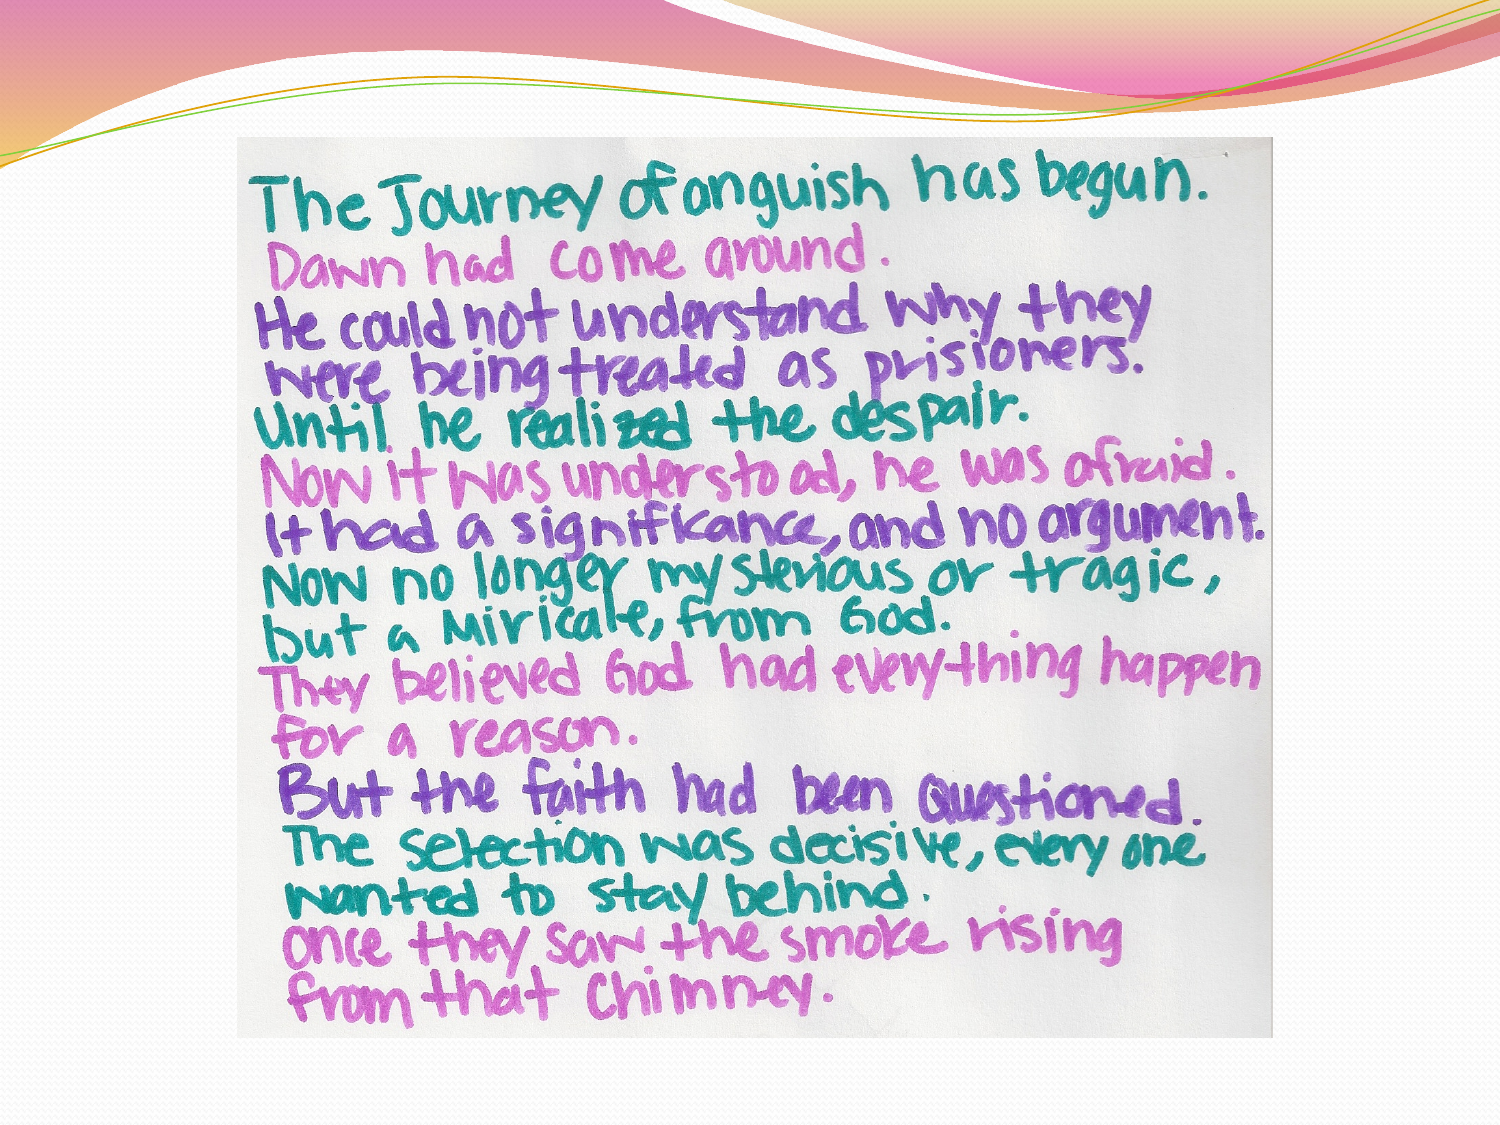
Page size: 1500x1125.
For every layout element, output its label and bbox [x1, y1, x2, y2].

list [237, 137, 1274, 1038]
